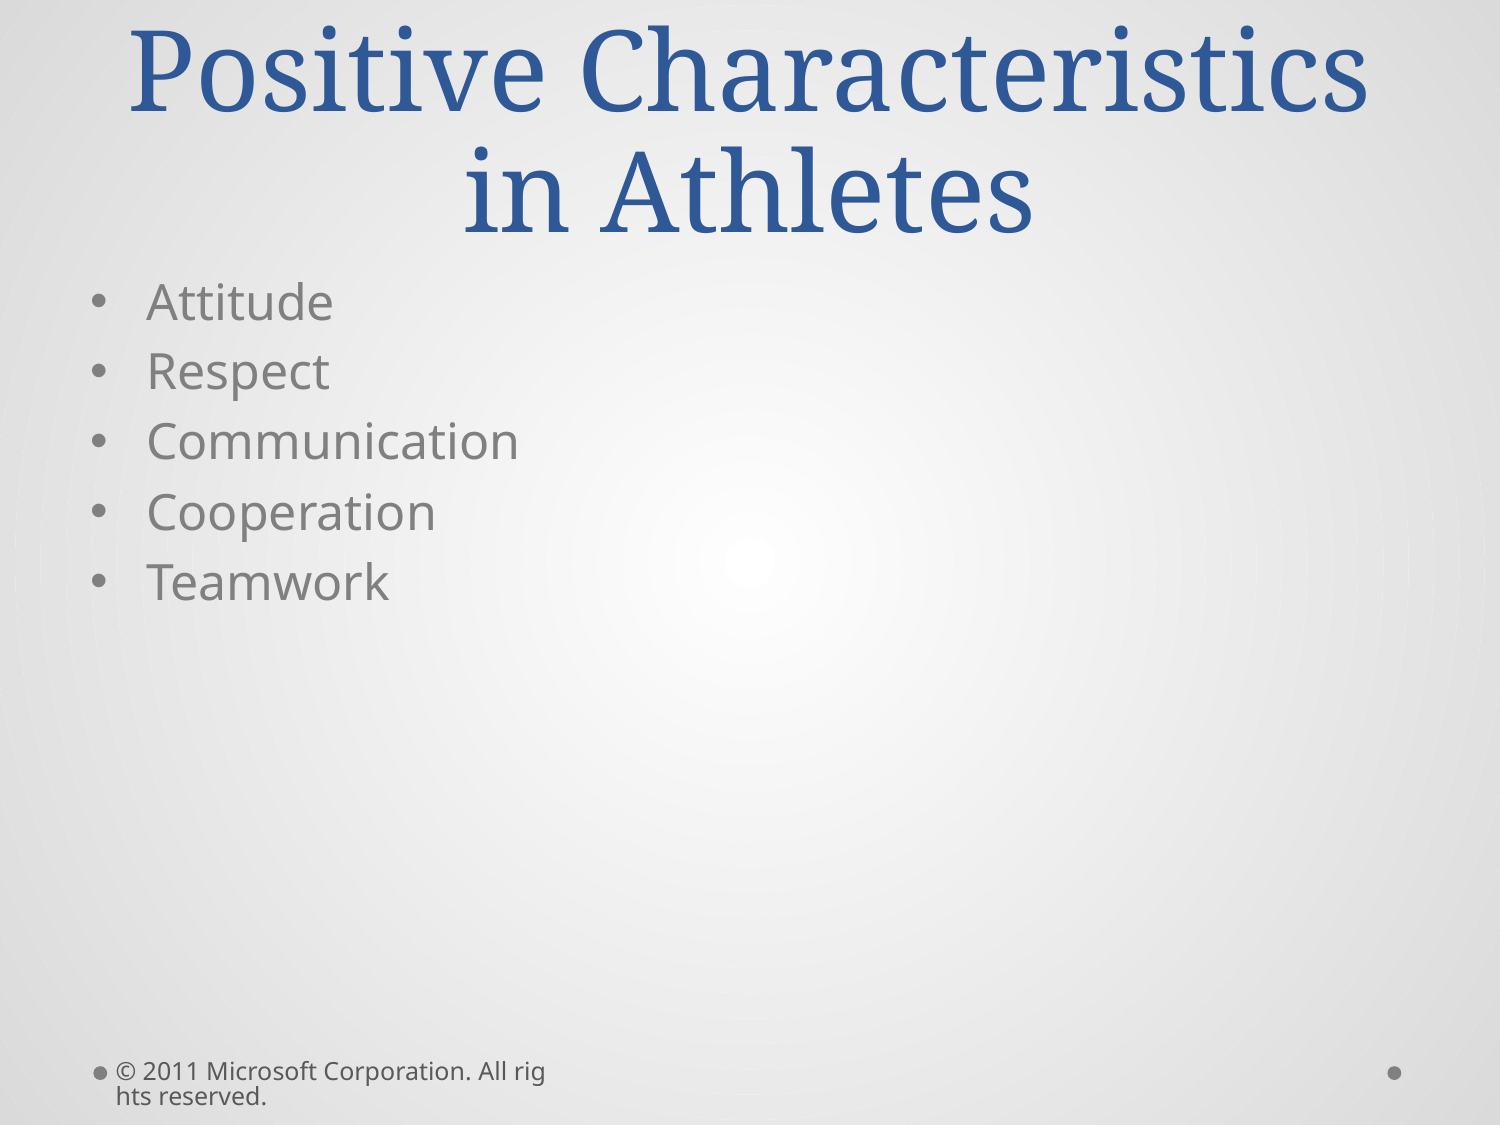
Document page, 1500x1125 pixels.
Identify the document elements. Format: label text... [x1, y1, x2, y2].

list Attitude Respect Communication Cooperation Teamwork [75, 262, 1425, 1005]
footer © 2011 Microsoft Corporation. All rights reserved. [108, 1042, 576, 1103]
title Positive Characteristics in Athletes [75, 0, 1425, 262]
